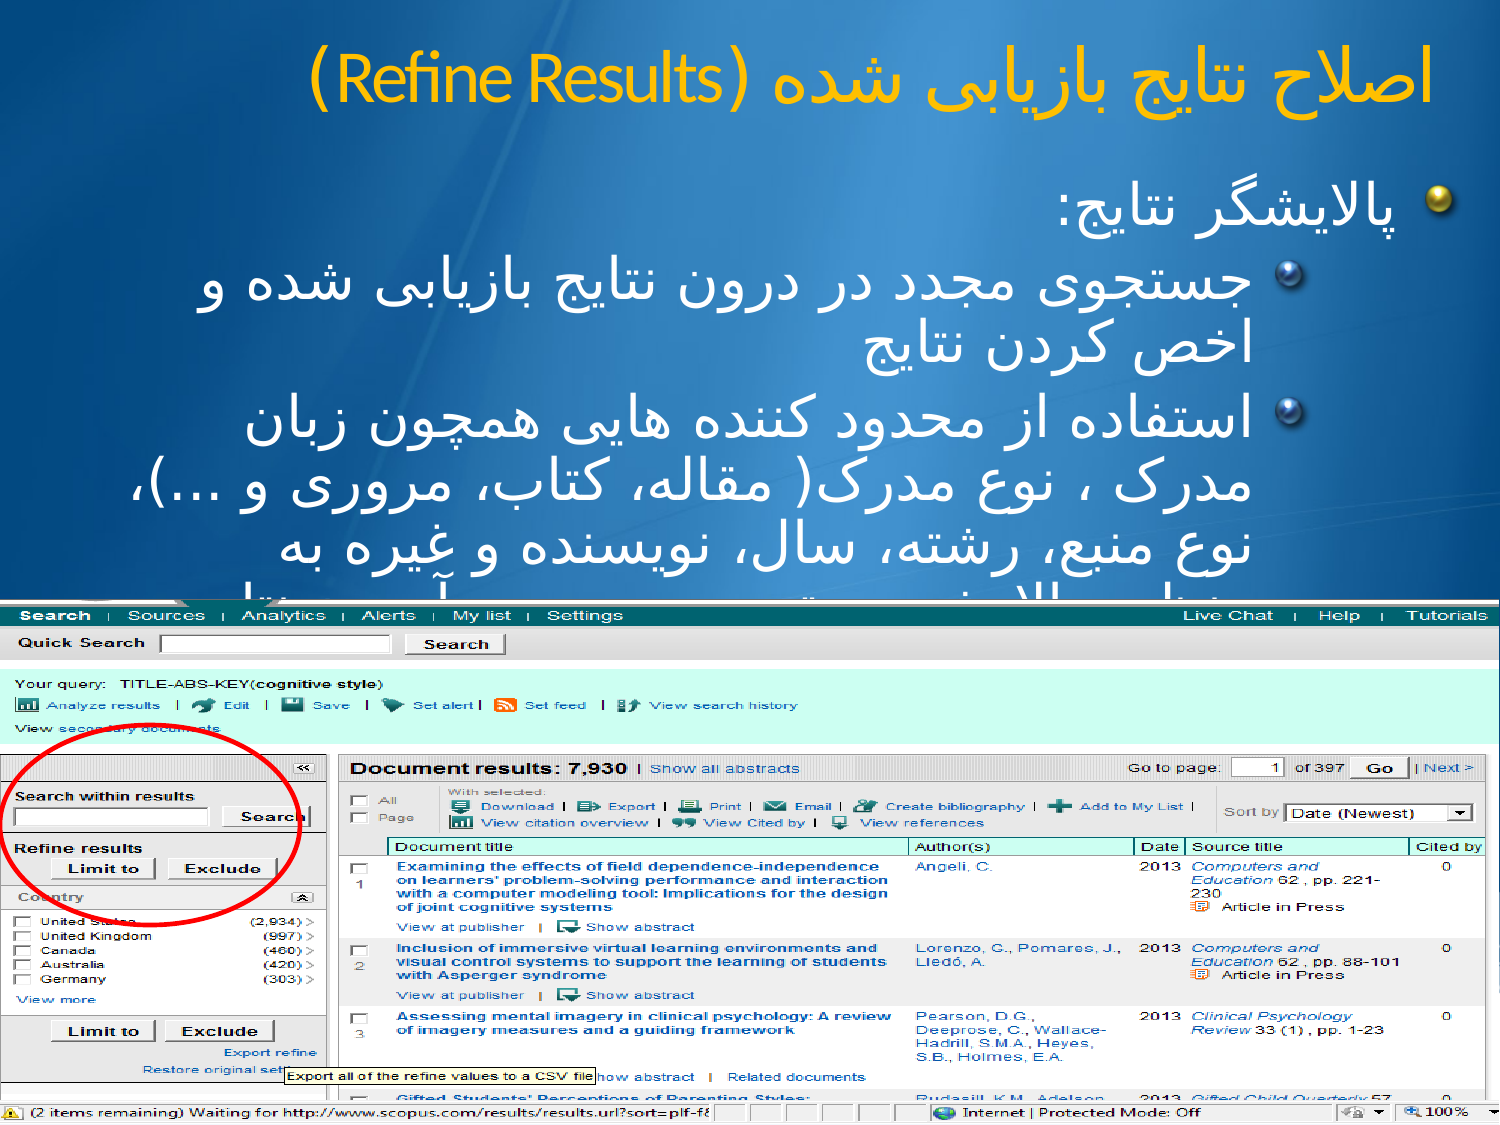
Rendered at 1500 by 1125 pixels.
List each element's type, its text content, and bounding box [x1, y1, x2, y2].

picture [0, 0, 1500, 1125]
list پالایشگر نتایج: جستجوی مجدد در درون نتایج بازیابی شده و اخص کردن نتایج استفاده از محدود کننده هایی همچون زبان مدرک ، نوع مدرک( مقاله، کتاب، مروری و ...)، نوع منبع، رشته، سال، نویسنده و غیره به منظور پالایش جستجو و به دست آوردن نتایج دقیق تر [112, 174, 1463, 522]
title اصلاح نتایج بازیابی شده (Refine Results) [62, 37, 1438, 204]
